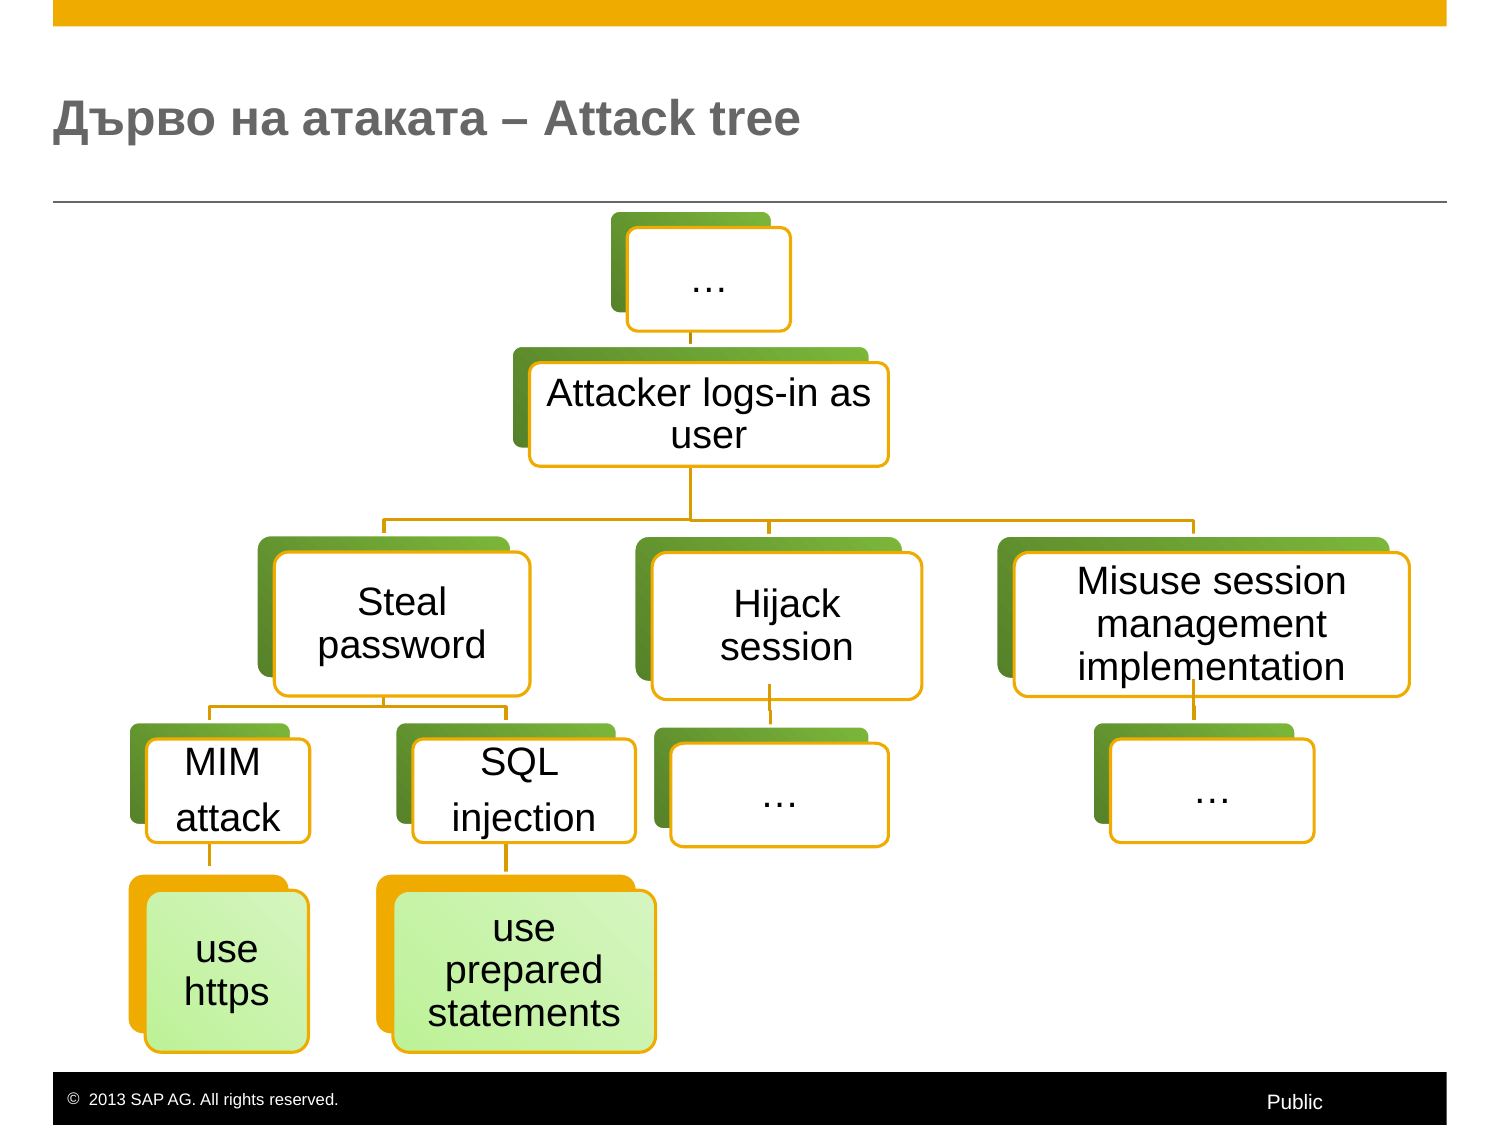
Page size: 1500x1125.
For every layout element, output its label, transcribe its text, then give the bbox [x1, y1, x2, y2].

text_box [126, 678, 385, 1053]
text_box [1091, 678, 1315, 843]
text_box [255, 448, 691, 697]
title Дърво на атаката – Attack tree [53, 53, 1447, 178]
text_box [510, 209, 889, 467]
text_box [391, 706, 656, 1053]
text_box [652, 683, 889, 848]
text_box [695, 448, 923, 700]
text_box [923, 448, 1410, 697]
